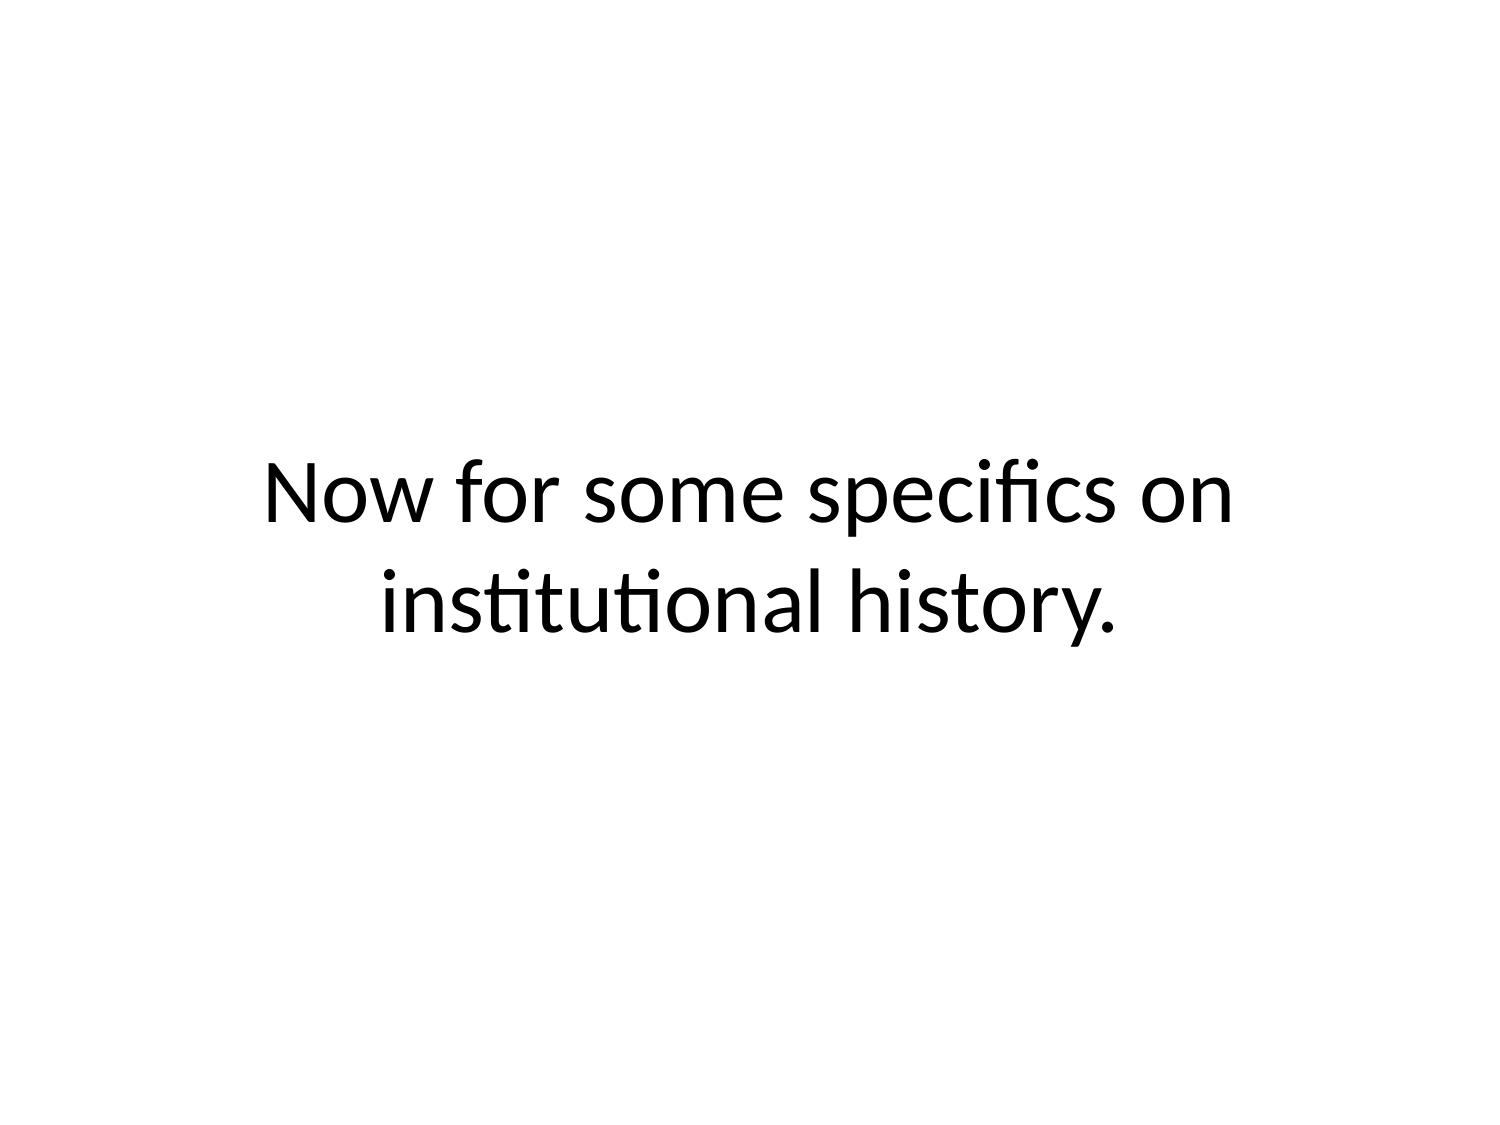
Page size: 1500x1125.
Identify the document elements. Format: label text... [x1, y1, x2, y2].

title Now for some specifics on institutional history. [74, 44, 1426, 1038]
